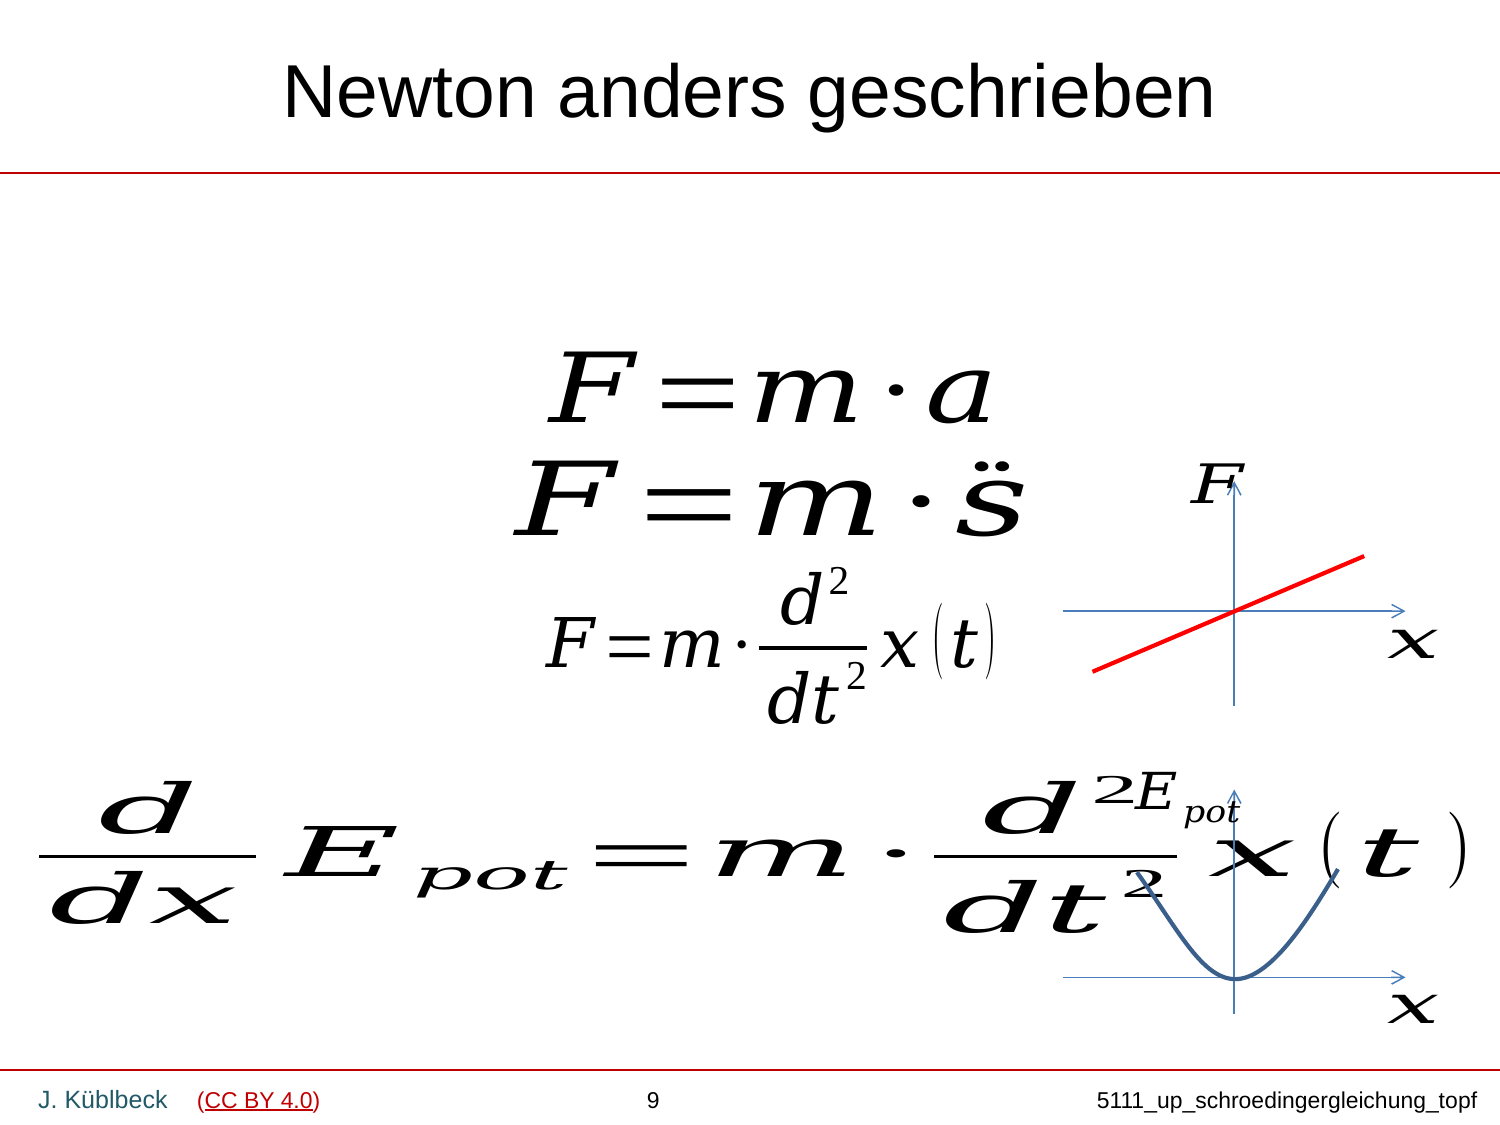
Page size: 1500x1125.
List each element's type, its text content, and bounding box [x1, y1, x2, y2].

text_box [1092, 555, 1365, 673]
text_box [1238, 867, 1340, 976]
title Newton anders geschrieben [0, 1, 1500, 175]
text_box [1135, 870, 1229, 976]
